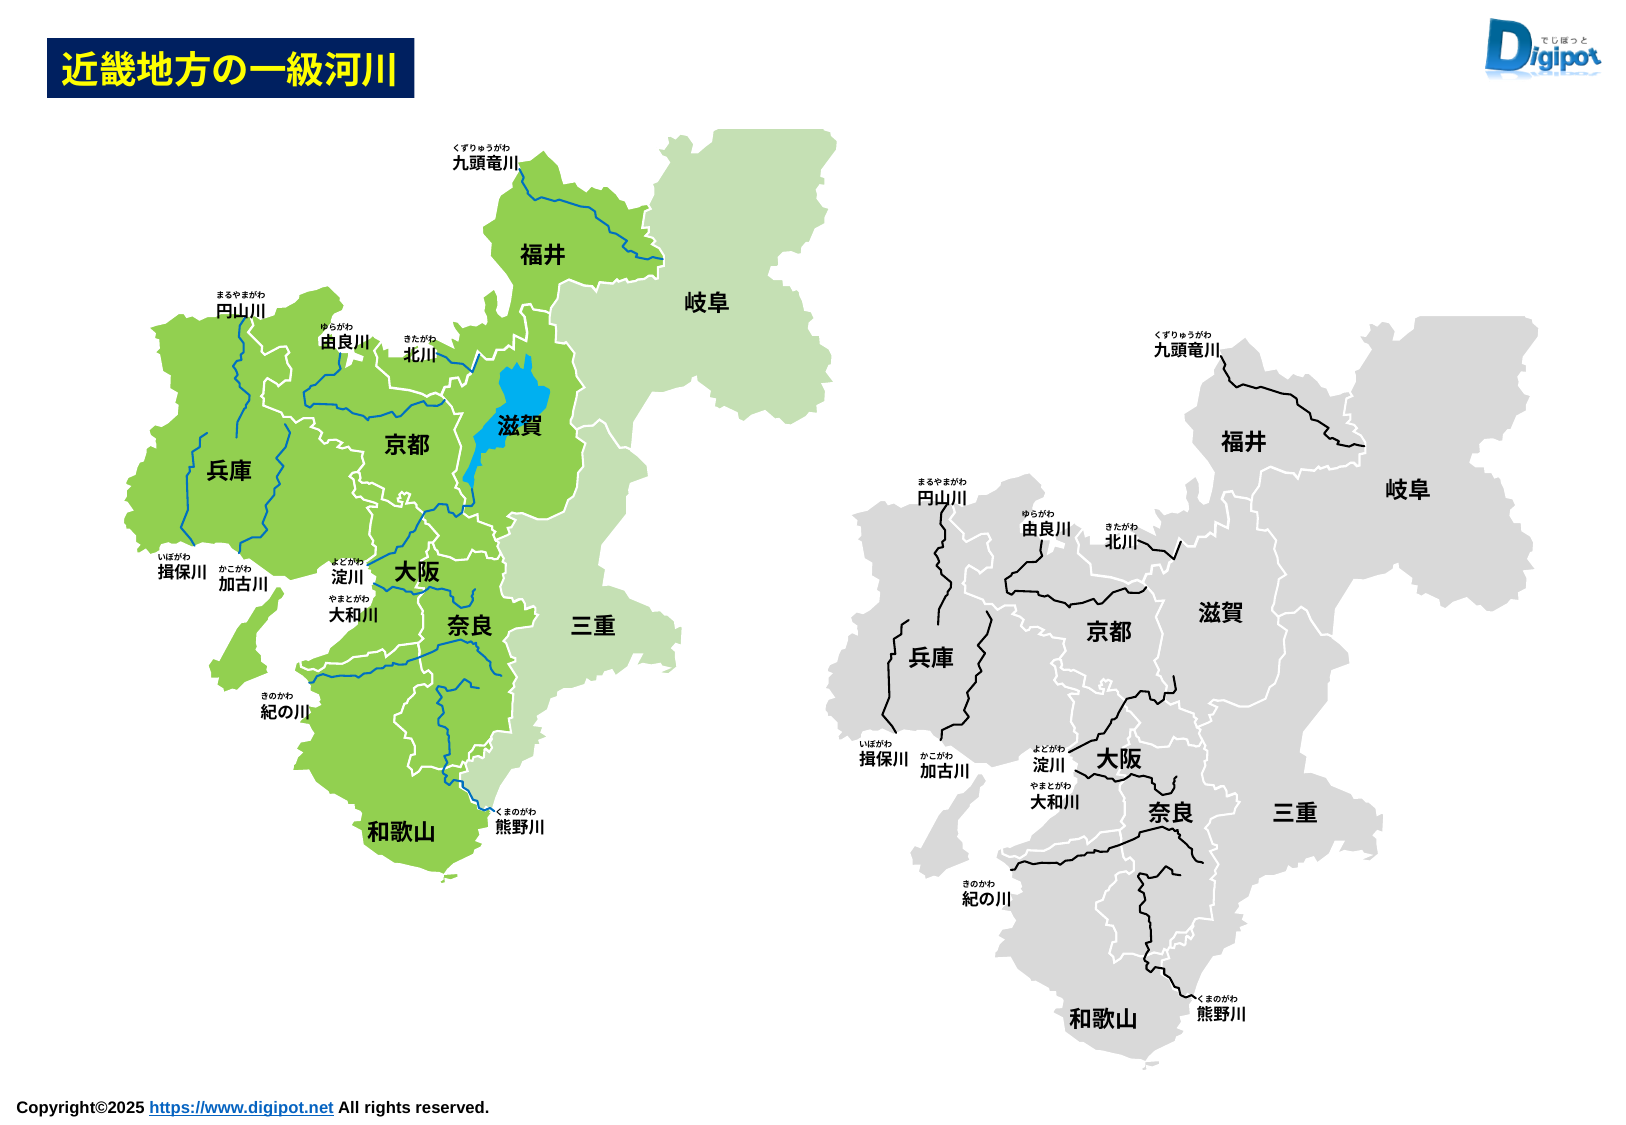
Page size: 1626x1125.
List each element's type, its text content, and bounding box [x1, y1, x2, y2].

picture [1485, 18, 1602, 82]
text_box 近畿地方の一級河川 [47, 38, 415, 98]
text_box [824, 315, 1540, 1072]
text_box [122, 127, 838, 885]
